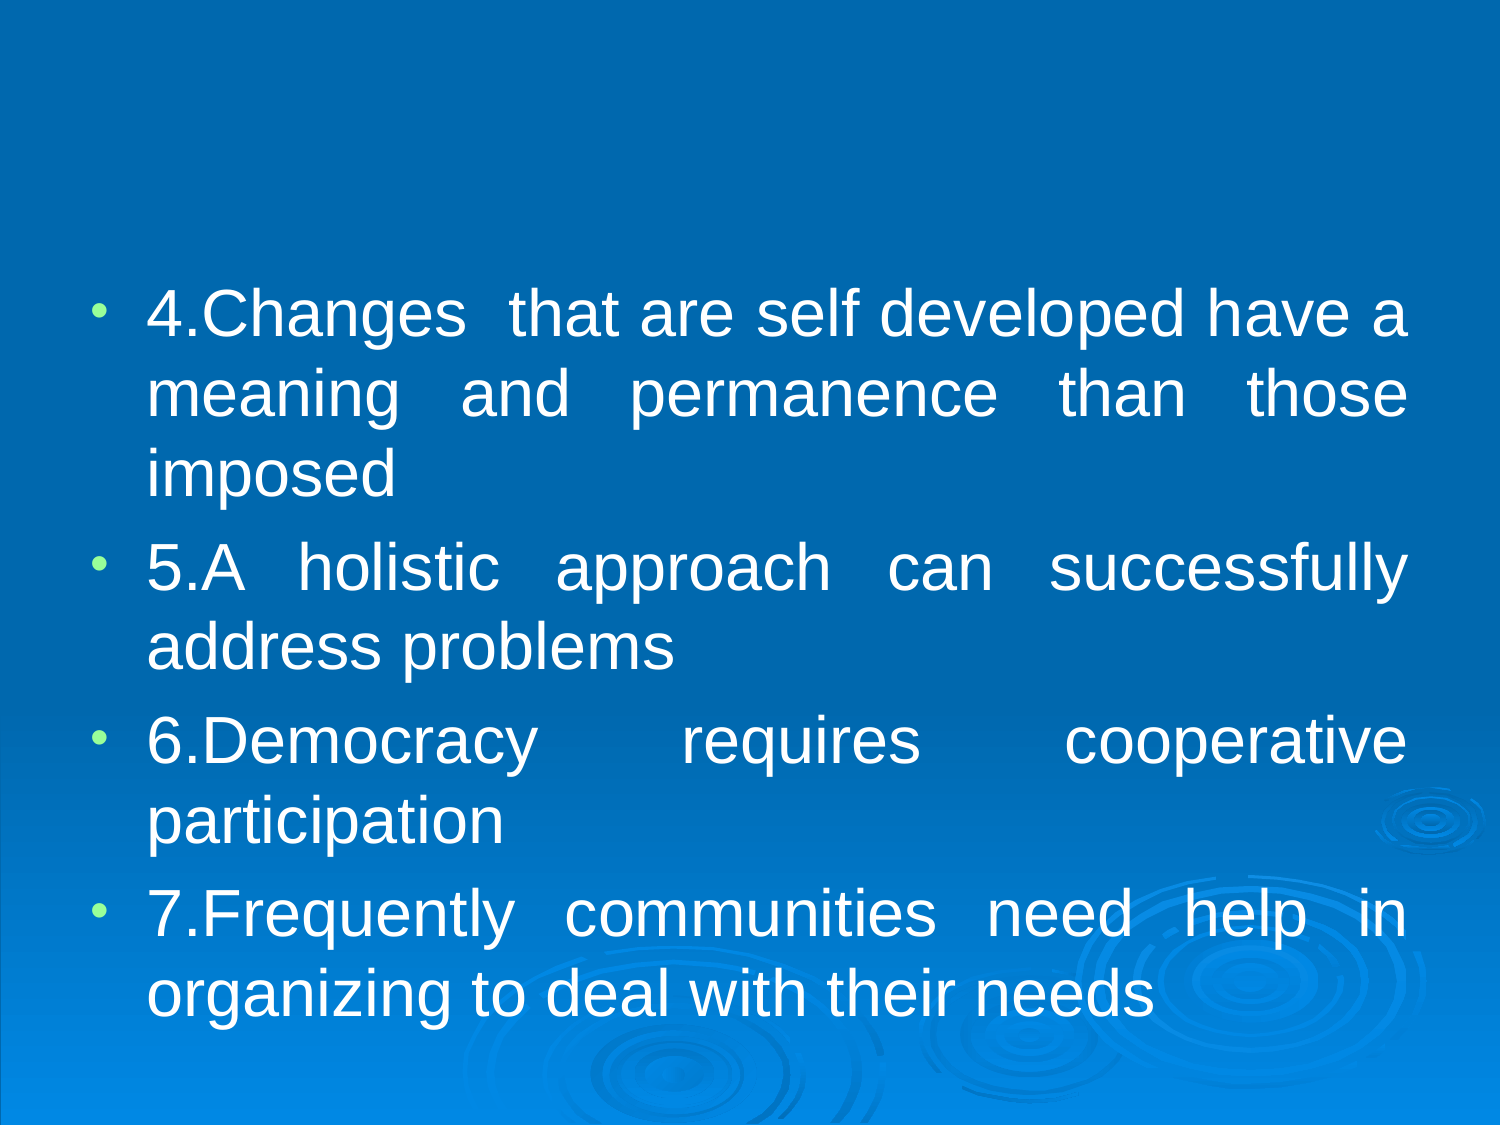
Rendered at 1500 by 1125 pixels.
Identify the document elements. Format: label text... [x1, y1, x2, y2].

list 4.Changes that are self developed have a meaning and permanence than those imposed 5.A holistic approach can successfully address problems 6.Democracy requires cooperative participation 7.Frequently communities need help in organizing to deal with their needs [74, 262, 1426, 1006]
